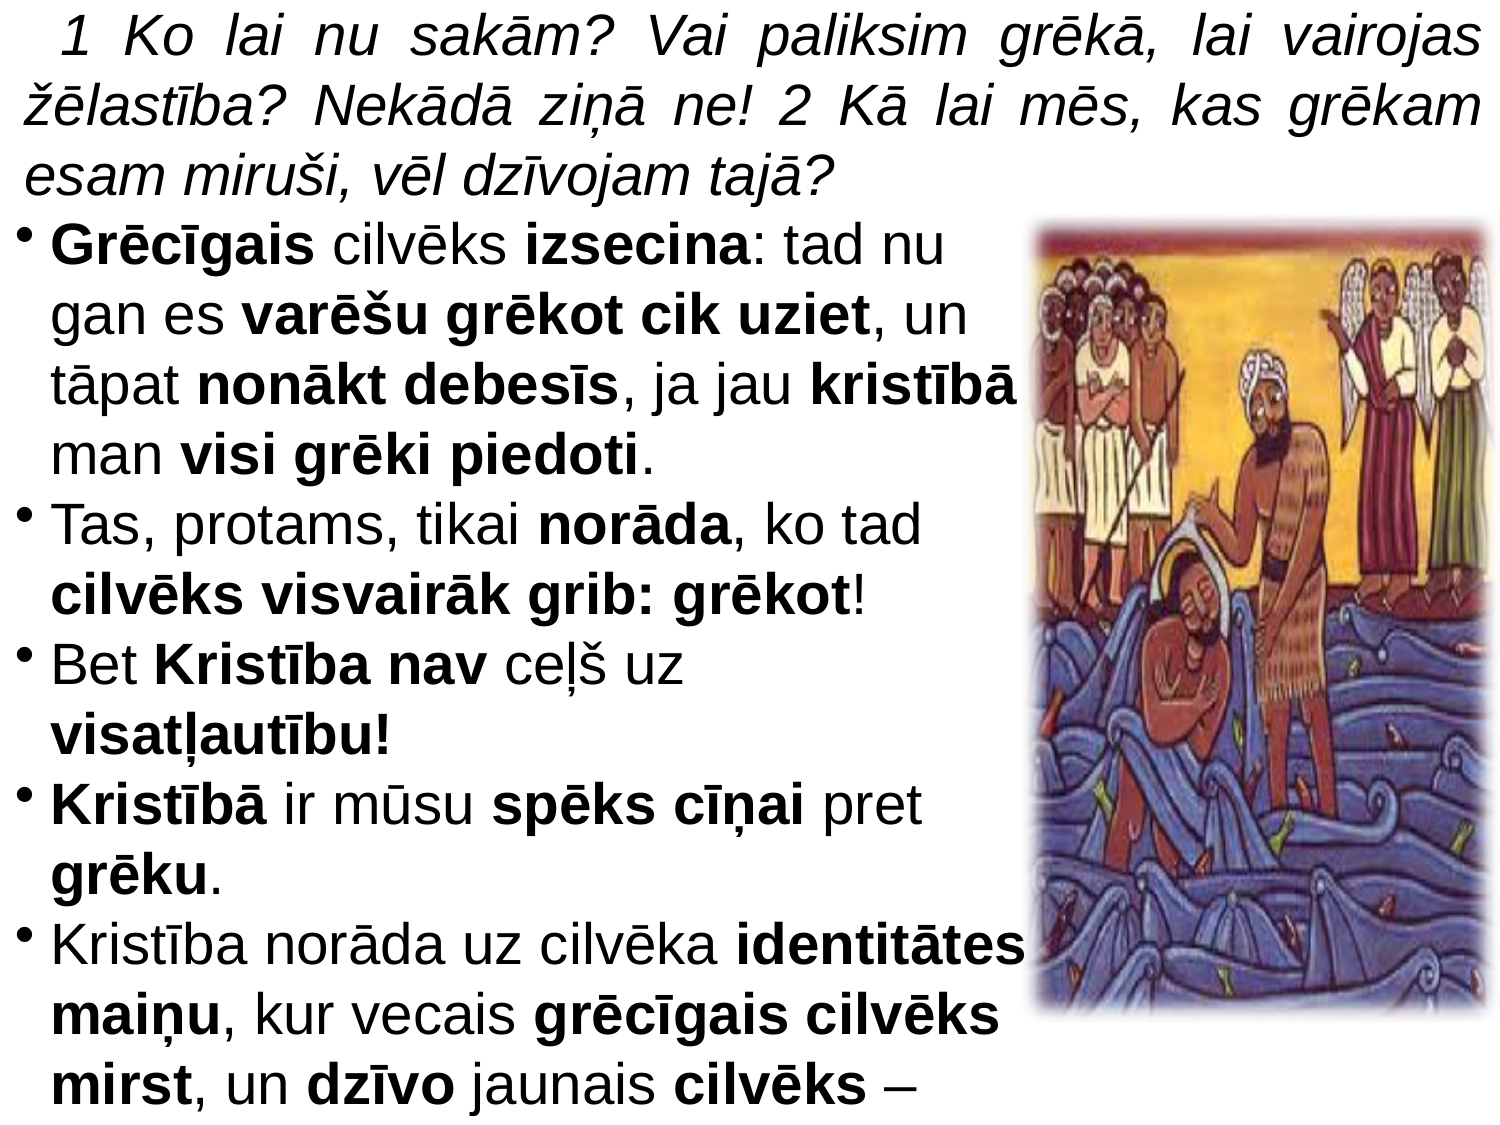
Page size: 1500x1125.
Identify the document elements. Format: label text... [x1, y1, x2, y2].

list 1 Ko lai nu sakām? Vai paliksim grēkā, lai vairojas žēlastība? Nekādā ziņā ne! 2 Kā lai mēs, kas grēkam esam miruši, vēl dzīvojam tajā? [0, 0, 1500, 210]
text_box Grēcīgais cilvēks izsecina: tad nu gan es varēšu grēkot cik uziet, un tāpat nonākt debesīs, ja jau kristībā man visi grēki piedoti. Tas, protams, tikai norāda, ko tad cilvēks visvairāk grib: grēkot! Bet Kristība nav ceļš uz visatļautību! Kristībā ir mūsu spēks cīņai pret grēku. Kristība norāda uz cilvēka identitātes maiņu, kur vecais grēcīgais cilvēks mirst, un dzīvo jaunais cilvēks – kristietis. [0, 199, 1055, 1125]
picture [1019, 210, 1500, 1024]
